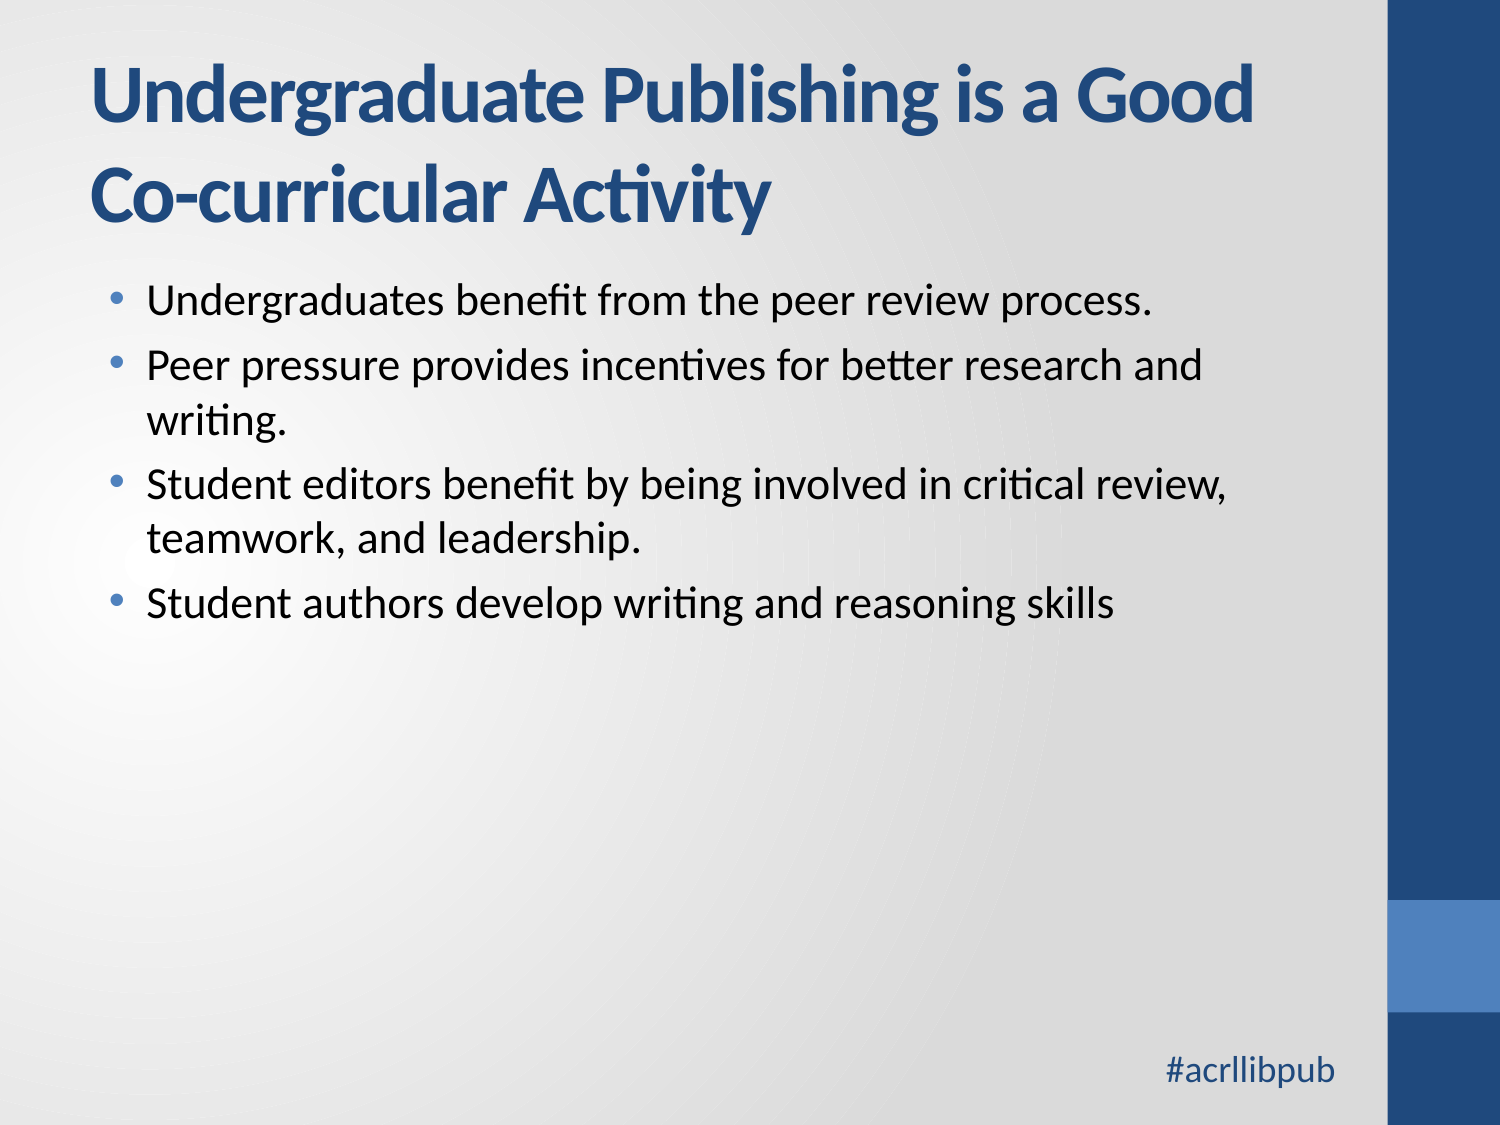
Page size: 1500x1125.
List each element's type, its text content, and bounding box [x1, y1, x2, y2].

text_box #acrllibpub [1150, 1037, 1351, 1098]
title Undergraduate Publishing is a Good Co-curricular Activity [75, 45, 1325, 233]
list Undergraduates benefit from the peer review process. Peer pressure provides incentives for better research and writing. Student editors benefit by being involved in critical review, teamwork, and leadership. Student authors develop writing and reasoning skills [75, 262, 1325, 1050]
